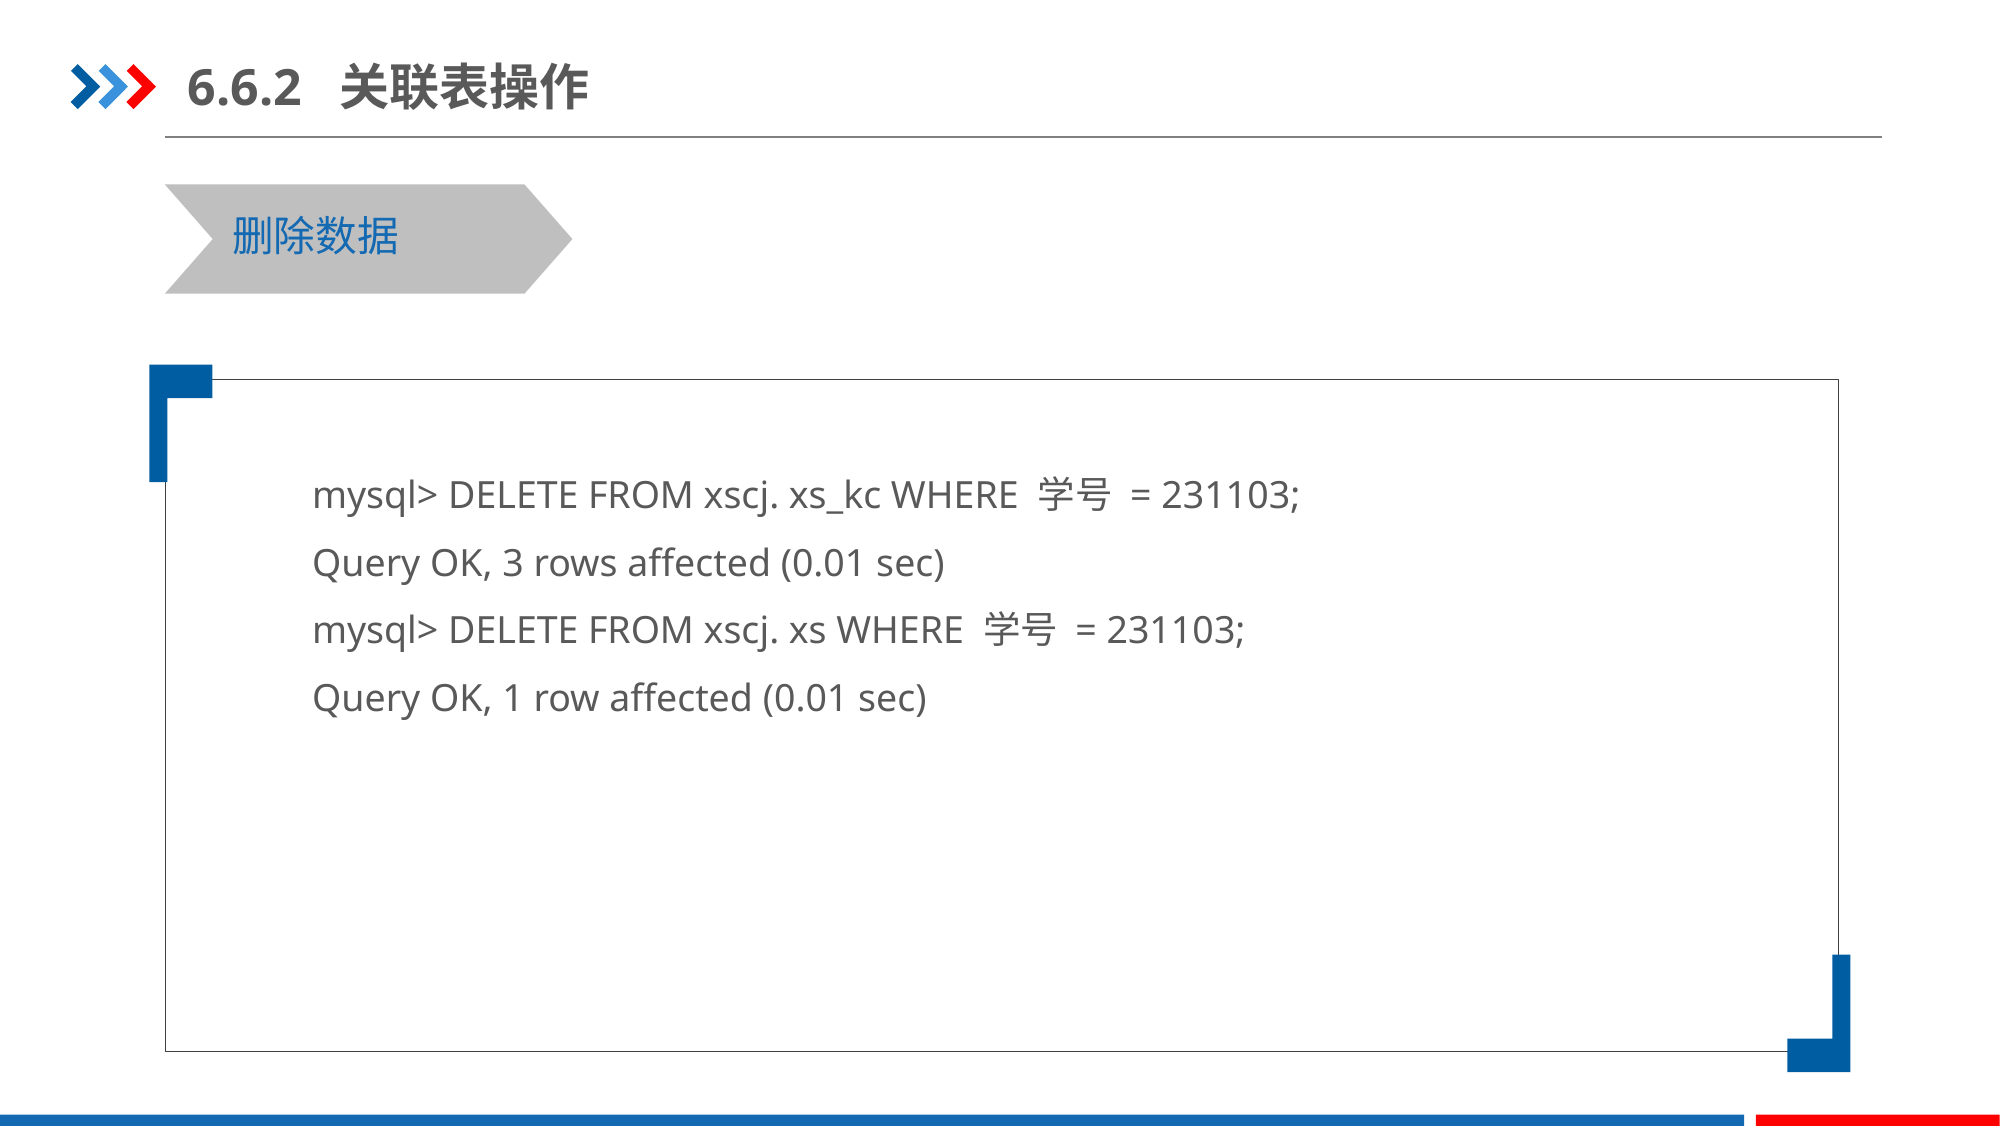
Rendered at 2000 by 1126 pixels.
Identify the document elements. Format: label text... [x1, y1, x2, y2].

text_box [164, 184, 573, 294]
text_box [1785, 953, 1852, 1074]
text_box 6.6.2 关联表操作 [187, 43, 827, 127]
text_box [147, 363, 215, 484]
text_box 删除数据 [217, 202, 414, 267]
text_box [163, 378, 1841, 1053]
